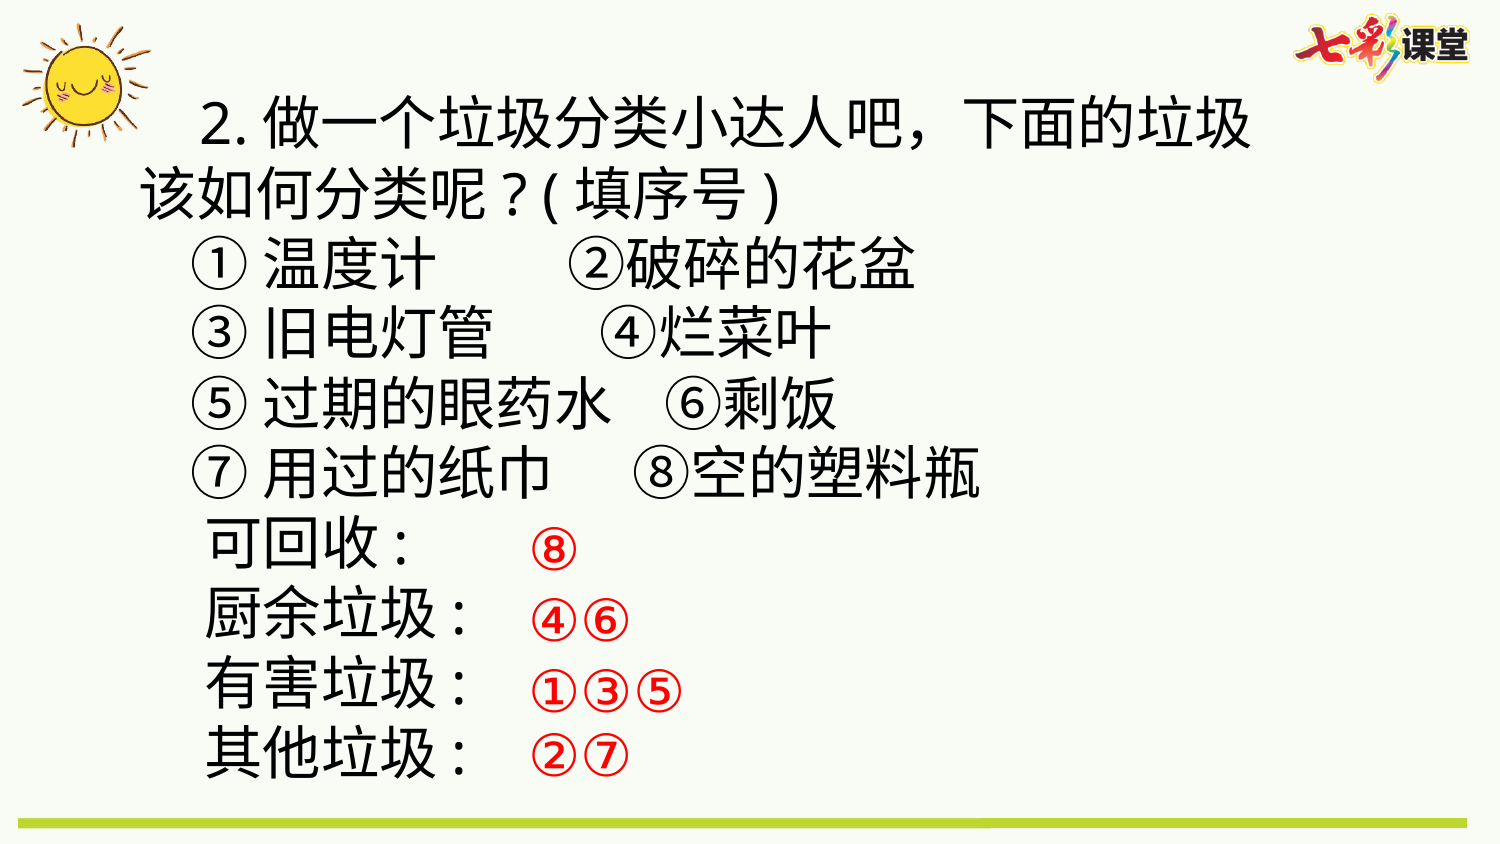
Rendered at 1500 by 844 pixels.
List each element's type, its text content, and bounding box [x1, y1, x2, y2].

text_box ⑧ [513, 504, 632, 575]
picture [0, 0, 173, 172]
text_box ②⑦ [513, 711, 762, 796]
text_box 2.做一个垃圾分类小达人吧，下面的垃圾 该如何分类呢? (填序号) ①温度计 ②破碎的花盆 ③旧电灯管 ④烂菜叶 ⑤过期的眼药水 ⑥剩饭 ⑦用过的纸巾 ⑧空的塑料瓶 可回收: 厨余垃圾: 有害垃圾: 其他垃圾: [123, 79, 1470, 794]
text_box ④⑥ [513, 575, 680, 646]
text_box ①③⑤ [513, 646, 762, 711]
picture [1291, 9, 1472, 87]
picture [18, 771, 1467, 844]
